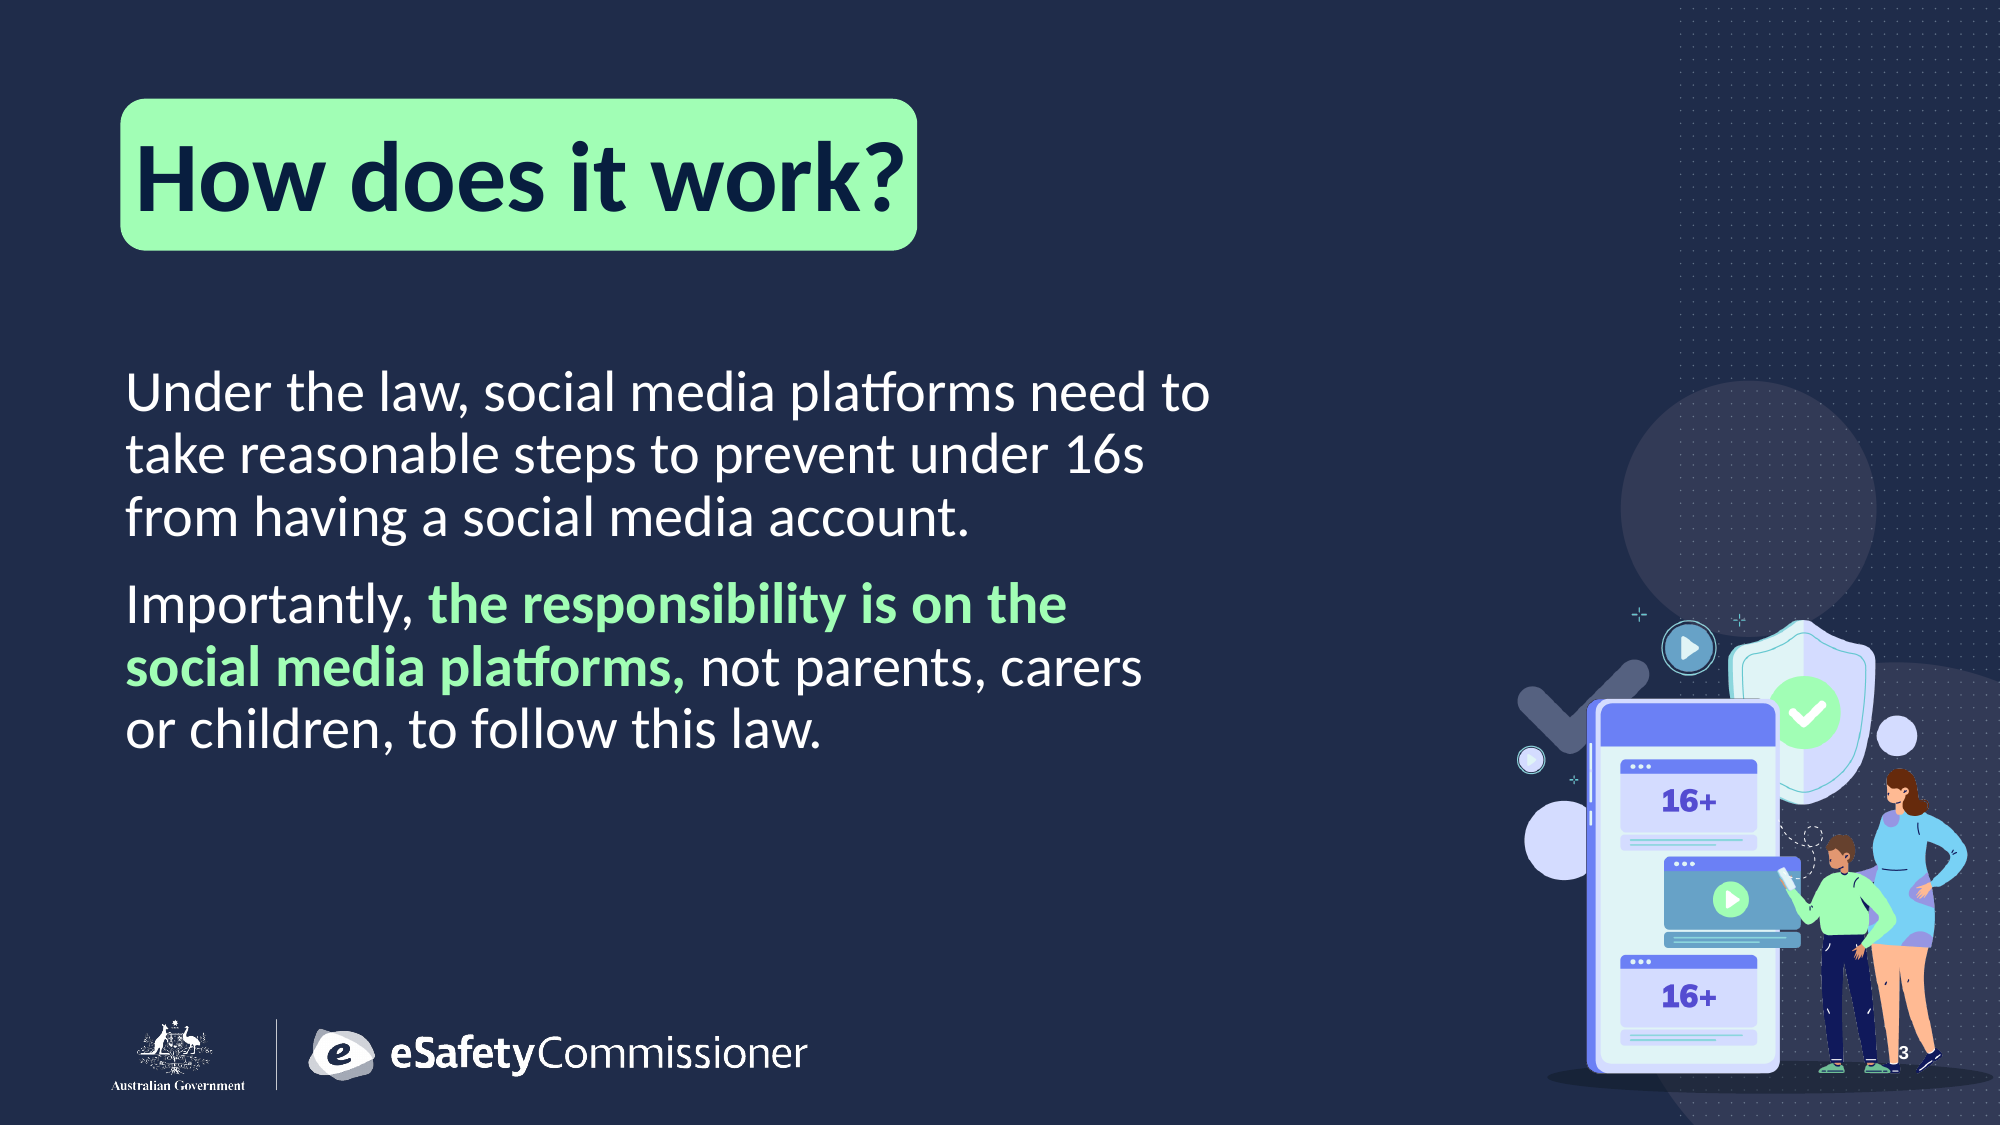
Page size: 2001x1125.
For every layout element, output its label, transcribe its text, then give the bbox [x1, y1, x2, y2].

text_box Under the law, social media platforms need to take reasonable steps to prevent under 16s from having a social media account. Importantly, the responsibility is on the social media platforms, not parents, carers or children, to follow this law. [125, 360, 1226, 761]
text_box [118, 96, 920, 253]
picture [0, 0, 2001, 1125]
text_box How does it work? [135, 131, 918, 232]
